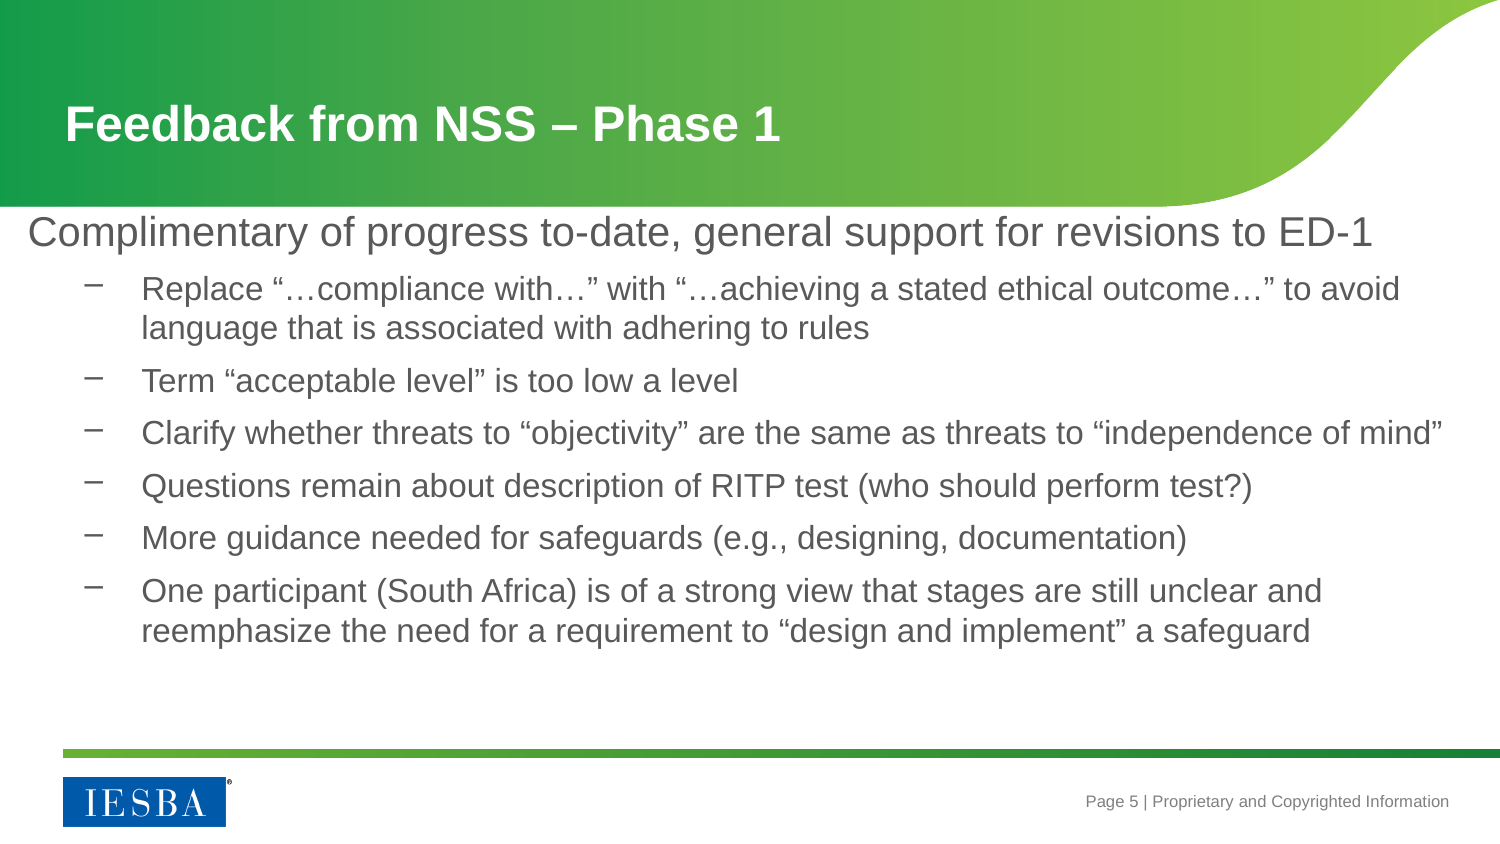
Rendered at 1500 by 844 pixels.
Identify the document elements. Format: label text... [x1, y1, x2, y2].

picture [63, 777, 232, 827]
text_box Complimentary of progress to-date, general support for revisions to ED-1 Replace “…compliance with…” with “…achieving a stated ethical outcome…” to avoid language that is associated with adhering to rules Term “acceptable level” is too low a level Clarify whether threats to “objectivity” are the same as threats to “independence of mind” Questions remain about description of RITP test (who should perform test?) More guidance needed for safeguards (e.g., designing, documentation) One participant (South Africa) is of a strong view that stages are still unclear and reemphasize the need for a requirement to “design and implement” a safeguard [12, 196, 1488, 722]
picture [0, 0, 1500, 207]
text_box Feedback from NSS – Phase 1 [50, 84, 1350, 150]
